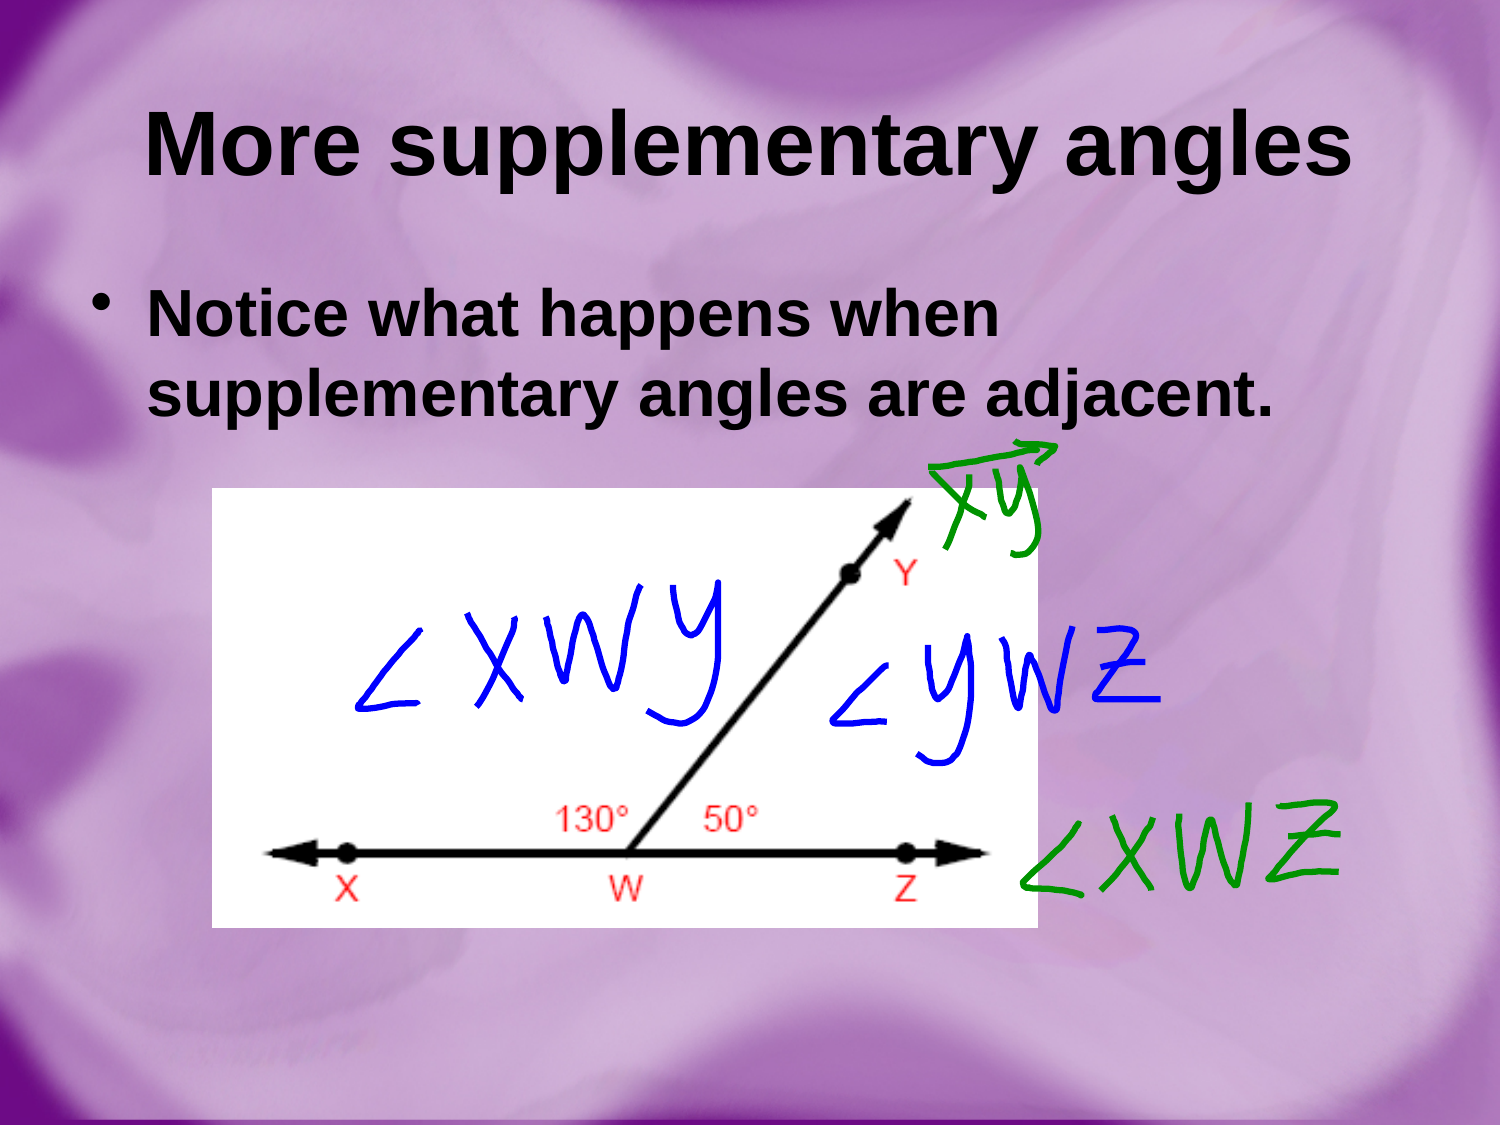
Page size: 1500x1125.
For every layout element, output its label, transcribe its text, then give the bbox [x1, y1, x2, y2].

text_box [1041, 626, 1074, 712]
list Notice what happens when supplementary angles are adjacent. [74, 262, 1426, 1006]
text_box [1100, 661, 1146, 669]
text_box [1177, 802, 1250, 889]
text_box [931, 470, 950, 486]
title More supplementary angles [74, 44, 1426, 233]
picture [0, 0, 1500, 1125]
text_box [1041, 822, 1083, 897]
text_box [1111, 815, 1130, 852]
text_box [1094, 664, 1161, 701]
text_box [1096, 627, 1137, 663]
text_box [1100, 817, 1154, 892]
text_box [965, 474, 971, 486]
text_box [1130, 855, 1152, 891]
text_box [1288, 832, 1341, 837]
text_box [1019, 466, 1028, 486]
text_box [994, 468, 1000, 486]
text_box [1267, 836, 1339, 881]
text_box [1277, 801, 1336, 833]
text_box [1013, 440, 1056, 466]
text_box [928, 450, 1024, 468]
